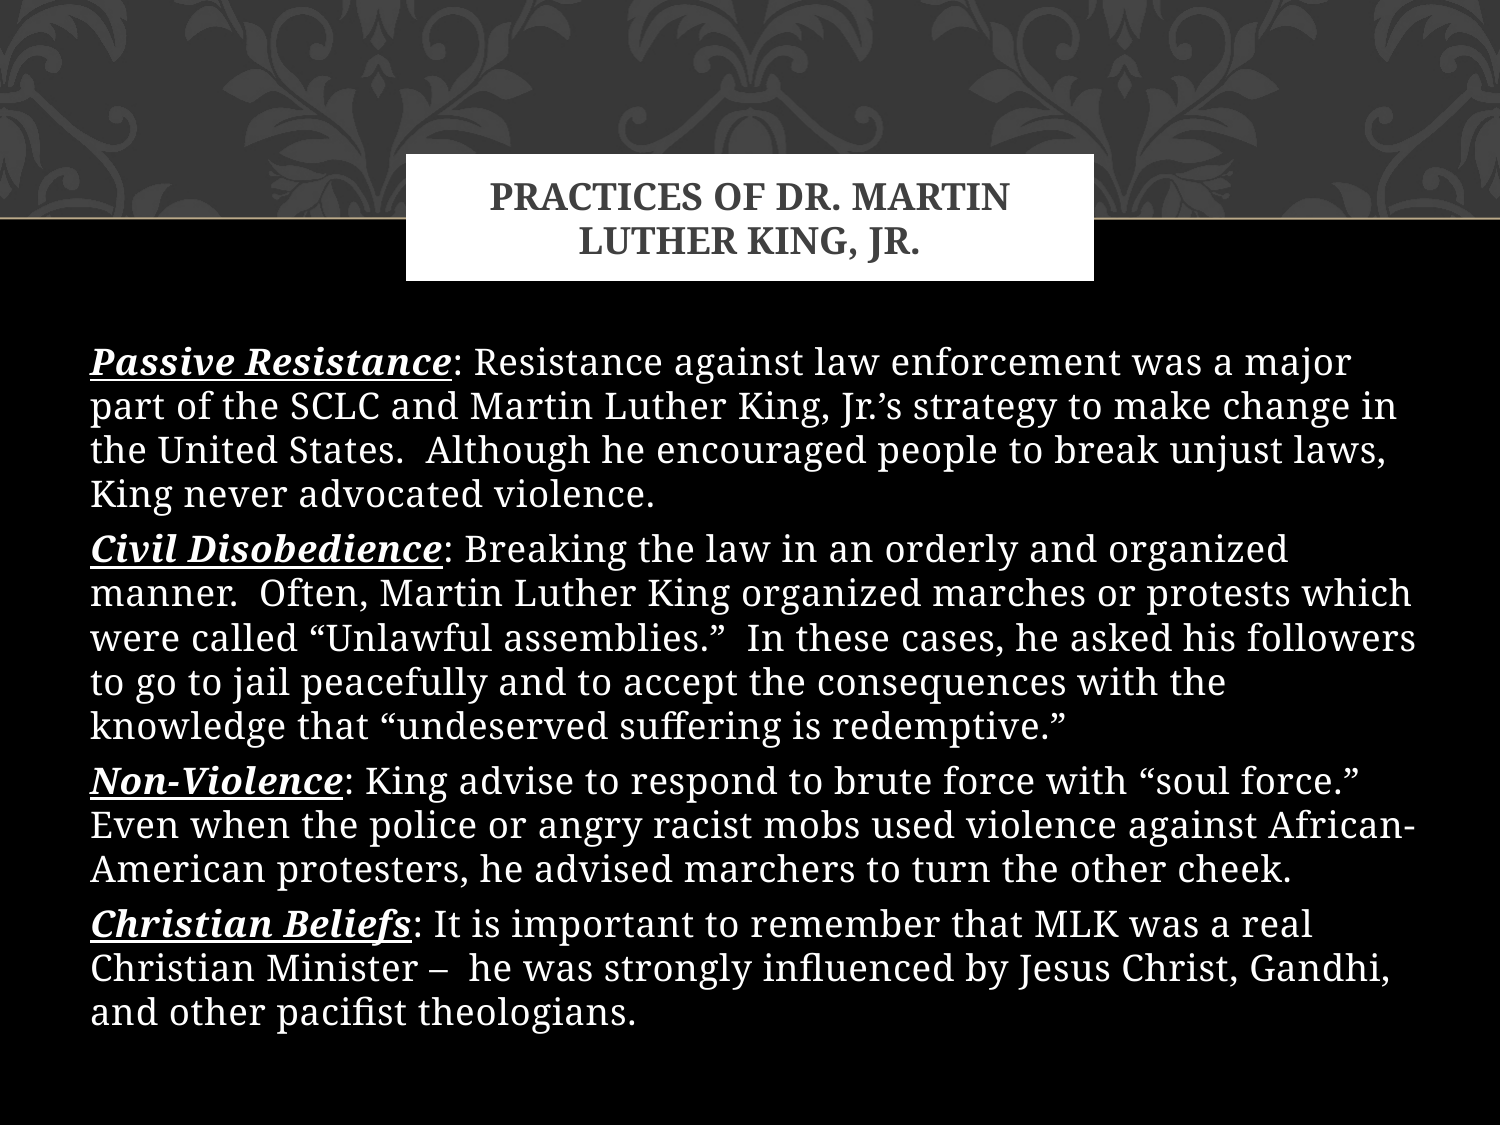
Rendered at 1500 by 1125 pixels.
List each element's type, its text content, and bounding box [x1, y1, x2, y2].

title Practices of Dr. Martin Luther King, Jr. [406, 154, 1094, 281]
list Passive Resistance: Resistance against law enforcement was a major part of the SCLC and Martin Luther King, Jr.’s strategy to make change in the United States. Although he encouraged people to break unjust laws, King never advocated violence. Civil Disobedience: Breaking the law in an orderly and organized manner. Often, Martin Luther King organized marches or protests which were called “Unlawful assemblies.” In these cases, he asked his followers to go to jail peacefully and to accept the consequences with the knowledge that “undeserved suffering is redemptive.” Non-Violence: King advise to respond to brute force with “soul force.” Even when the police or angry racist mobs used violence against African-American protesters, he advised marchers to turn the other cheek. Christian Beliefs: It is important to remember that MLK was a real Christian Minister – he was strongly influenced by Jesus Christ, Gandhi, and other pacifist theologians. [75, 331, 1450, 1050]
